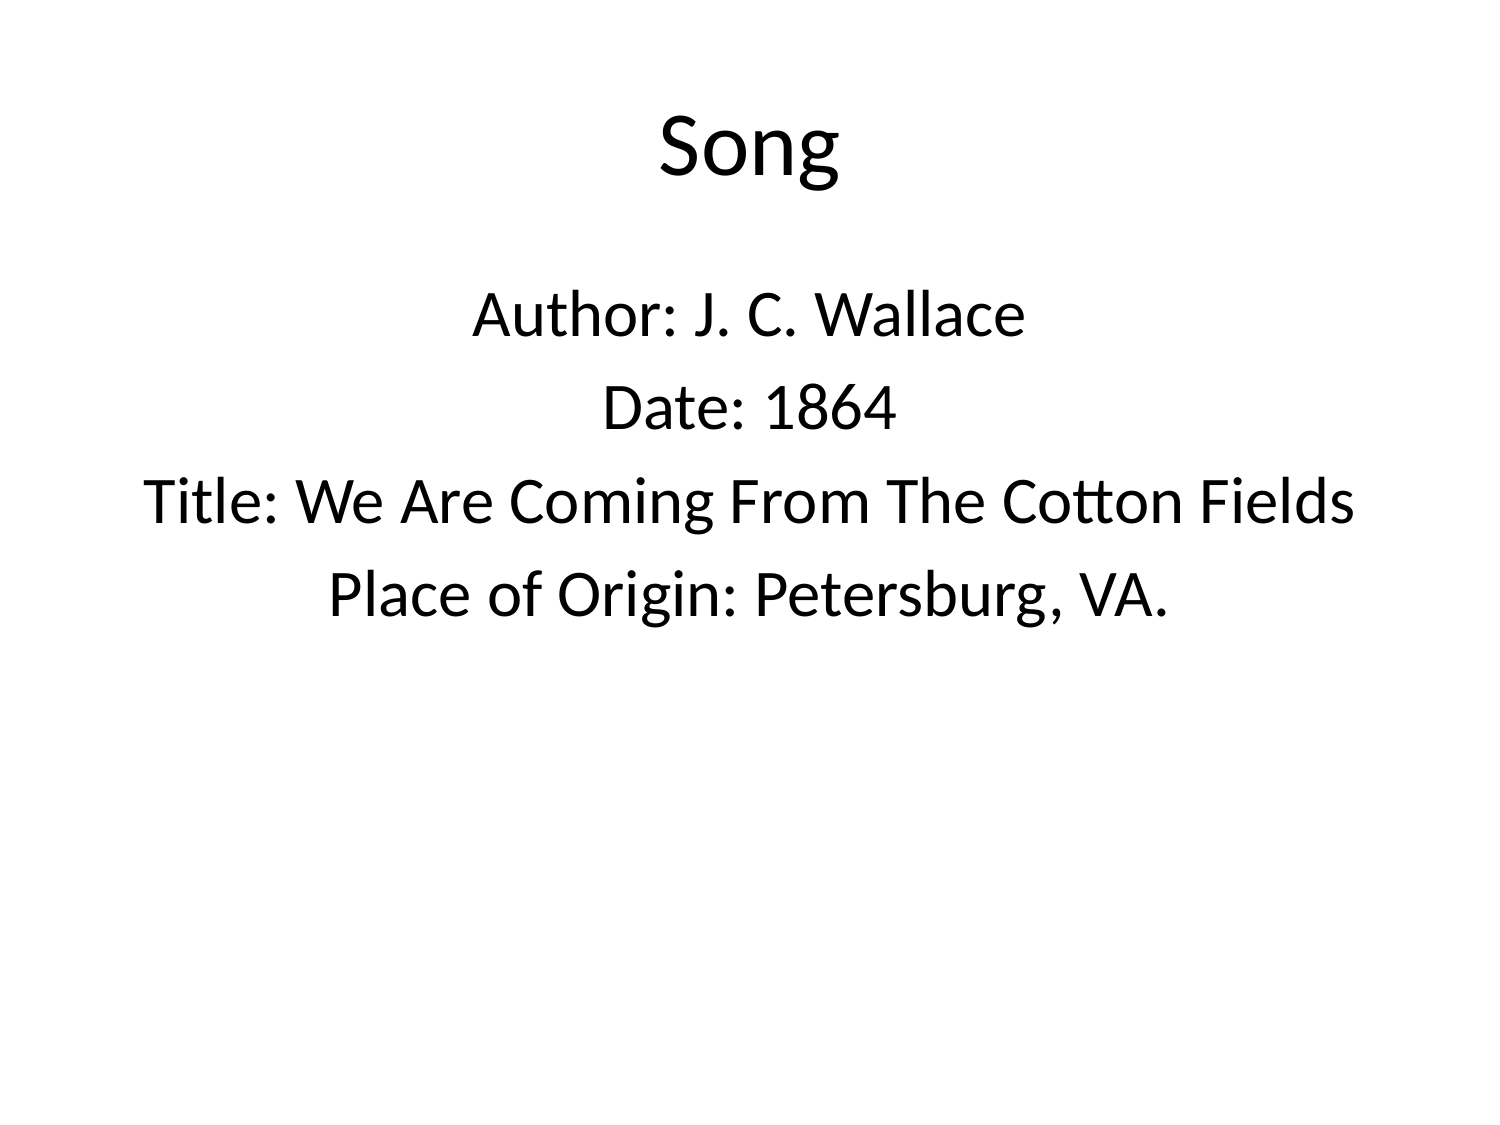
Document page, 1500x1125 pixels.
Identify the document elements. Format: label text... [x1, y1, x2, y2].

title Song [75, 45, 1425, 233]
list Author: J. C. Wallace Date: 1864 Title: We Are Coming From The Cotton Fields Place of Origin: Petersburg, VA. [75, 262, 1425, 1005]
